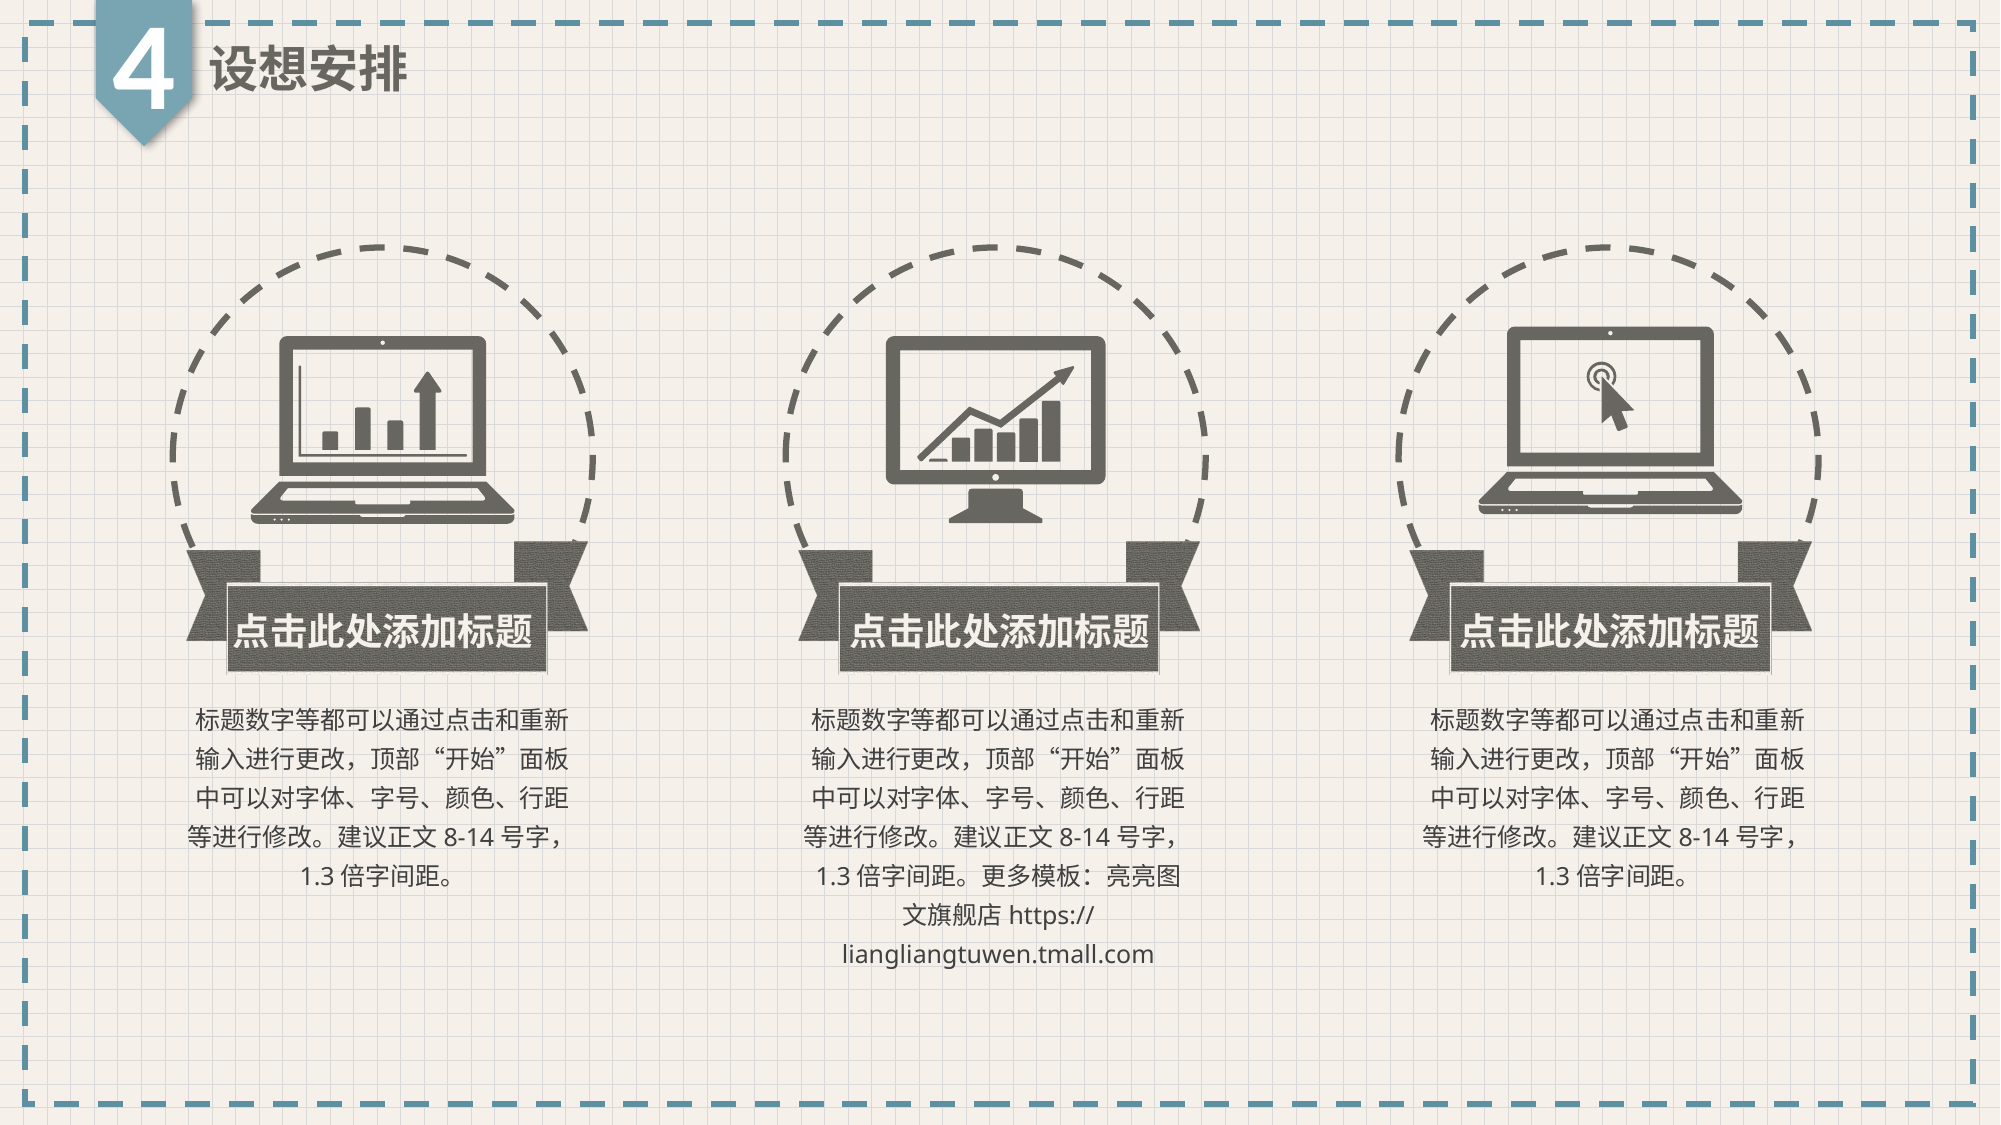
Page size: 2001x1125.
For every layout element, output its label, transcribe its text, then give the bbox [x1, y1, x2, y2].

picture [797, 541, 1200, 675]
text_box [1478, 326, 1743, 515]
text_box [784, 246, 1207, 541]
text_box [171, 246, 594, 541]
picture [1409, 541, 1812, 675]
text_box [138, 142, 150, 148]
text_box 标题数字等都可以通过点击和重新输入进行更改，顶部“开始”面板中可以对字体、字号、颜色、行距等进行修改。建议正文8-14号字，1.3倍字间距。 [172, 688, 593, 898]
text_box 标题数字等都可以通过点击和重新输入进行更改，顶部“开始”面板中可以对字体、字号、颜色、行距等进行修改。建议正文8-14号字，1.3倍字间距。 [1407, 688, 1828, 898]
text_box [250, 336, 515, 524]
text_box 4 [97, 0, 191, 142]
picture [186, 541, 588, 675]
text_box 标题数字等都可以通过点击和重新输入进行更改，顶部“开始”面板中可以对字体、字号、颜色、行距等进行修改。建议正文8-14号字，1.3倍字间距。更多模板：亮亮图文旗舰店https://liangliangtuwen.tmall.com [788, 688, 1209, 976]
text_box [1397, 246, 1820, 541]
text_box 设想安排 [200, 30, 424, 105]
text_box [885, 336, 1106, 524]
